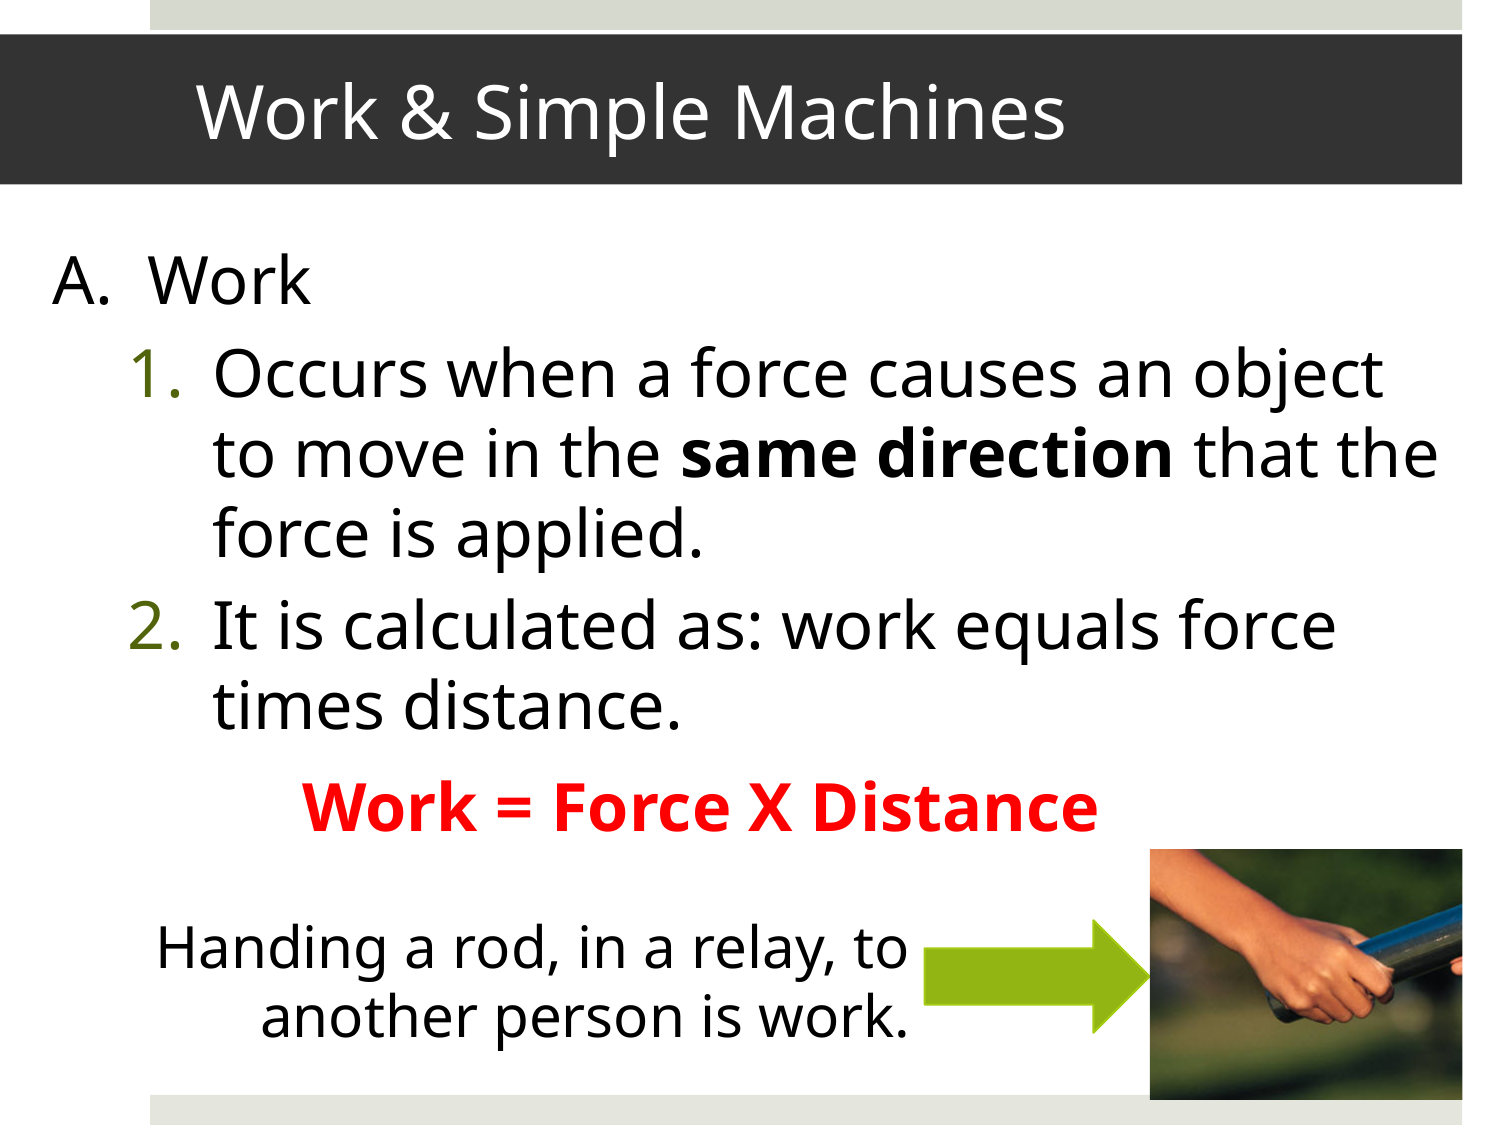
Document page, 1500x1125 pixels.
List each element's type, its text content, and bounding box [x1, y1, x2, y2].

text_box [37, 849, 1463, 1101]
title Work & Simple Machines [0, 34, 1463, 185]
text_box Work = Force X Distance [287, 757, 1200, 849]
list A. Work Occurs when a force causes an object to move in the same direction that the force is applied. It is calculated as: work equals force times distance. [37, 230, 1463, 800]
